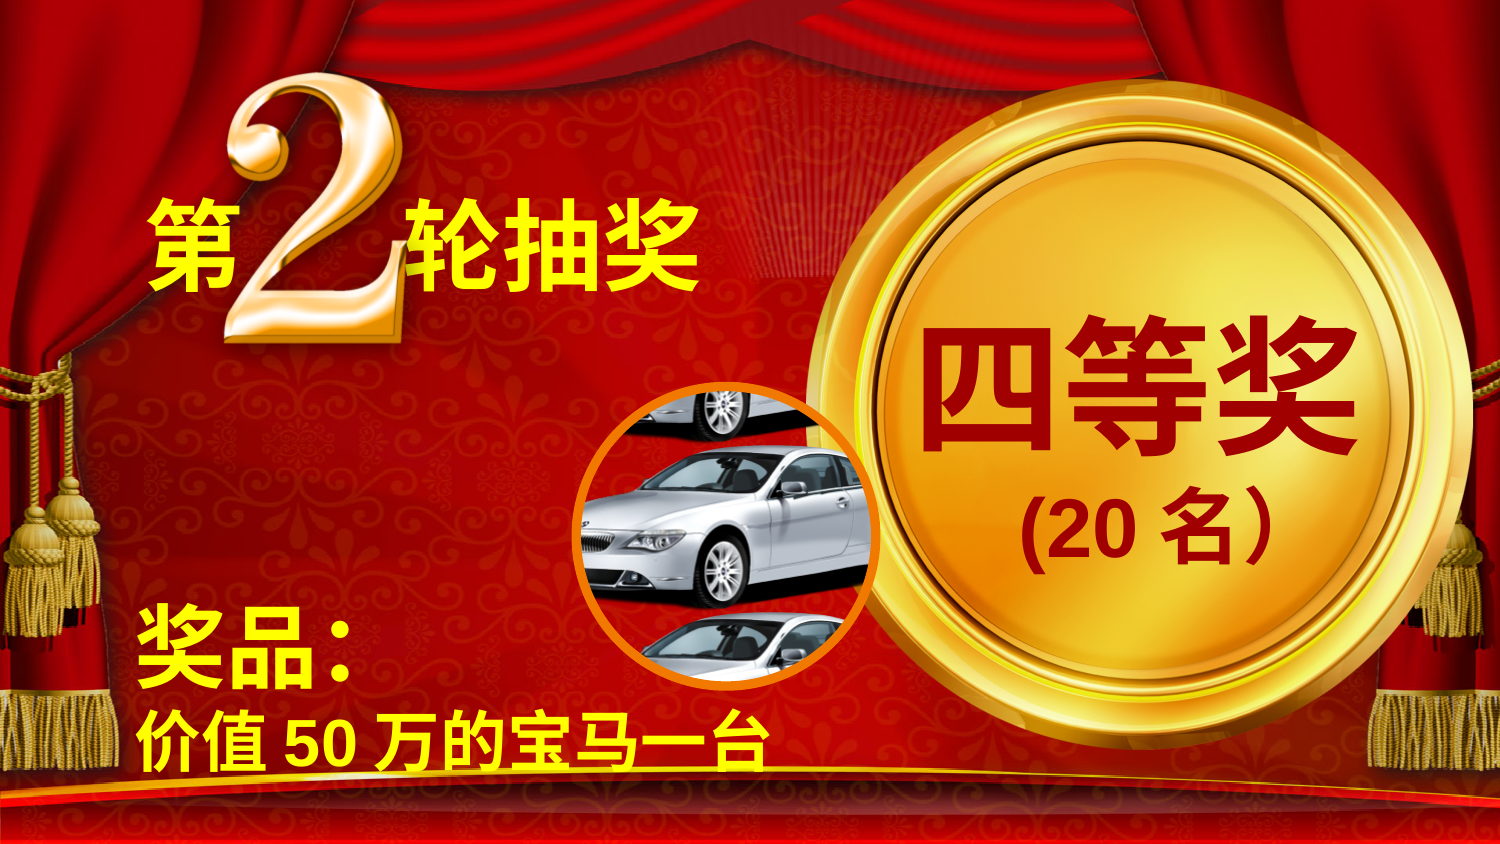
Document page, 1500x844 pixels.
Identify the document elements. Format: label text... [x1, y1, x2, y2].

picture [0, 0, 1500, 844]
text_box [806, 78, 1500, 844]
text_box [574, 384, 801, 689]
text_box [96, 50, 751, 375]
text_box 奖品： 价值50万的宝马一台 [119, 582, 801, 788]
